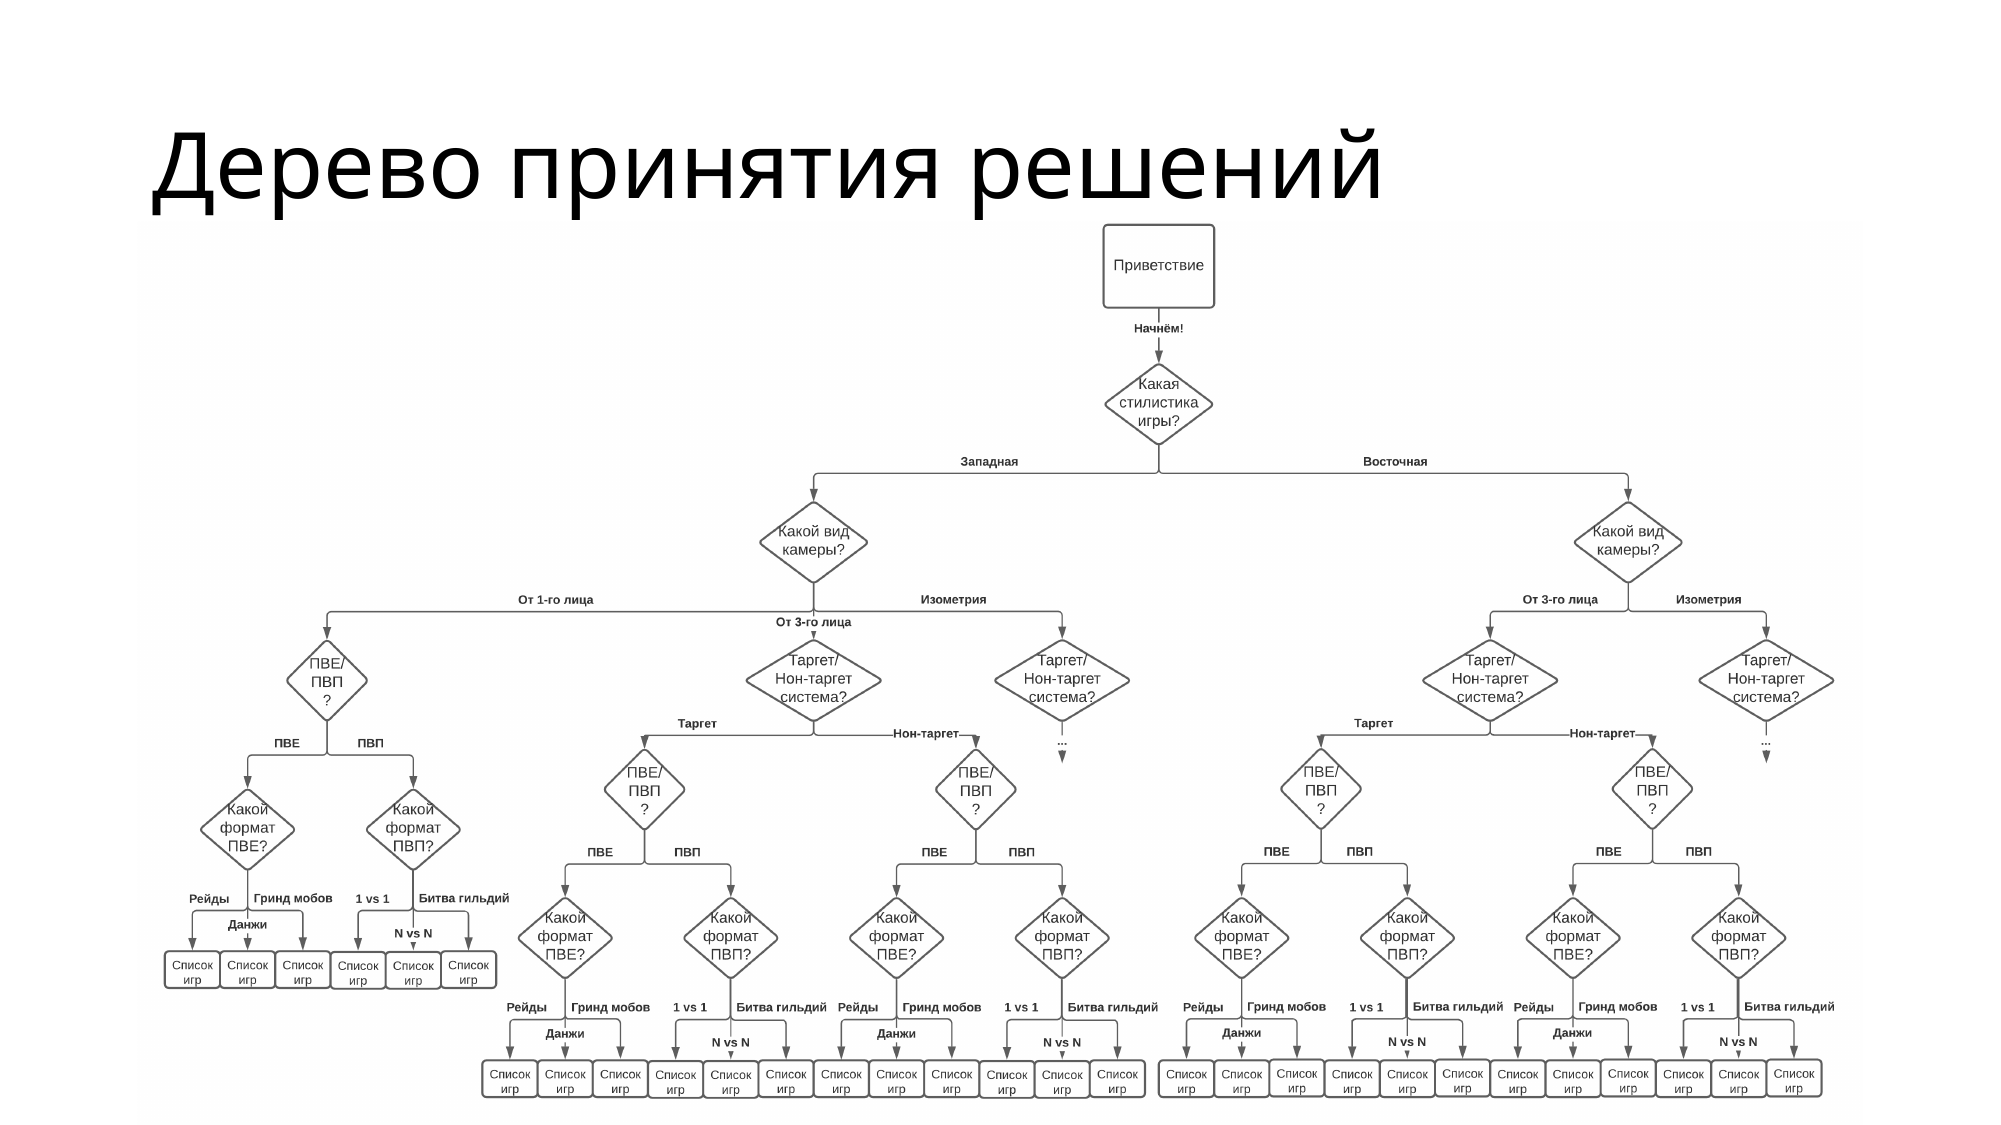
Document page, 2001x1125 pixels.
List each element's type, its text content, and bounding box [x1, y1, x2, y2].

title Дерево принятия решений [137, 59, 1863, 221]
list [137, 221, 1863, 1125]
